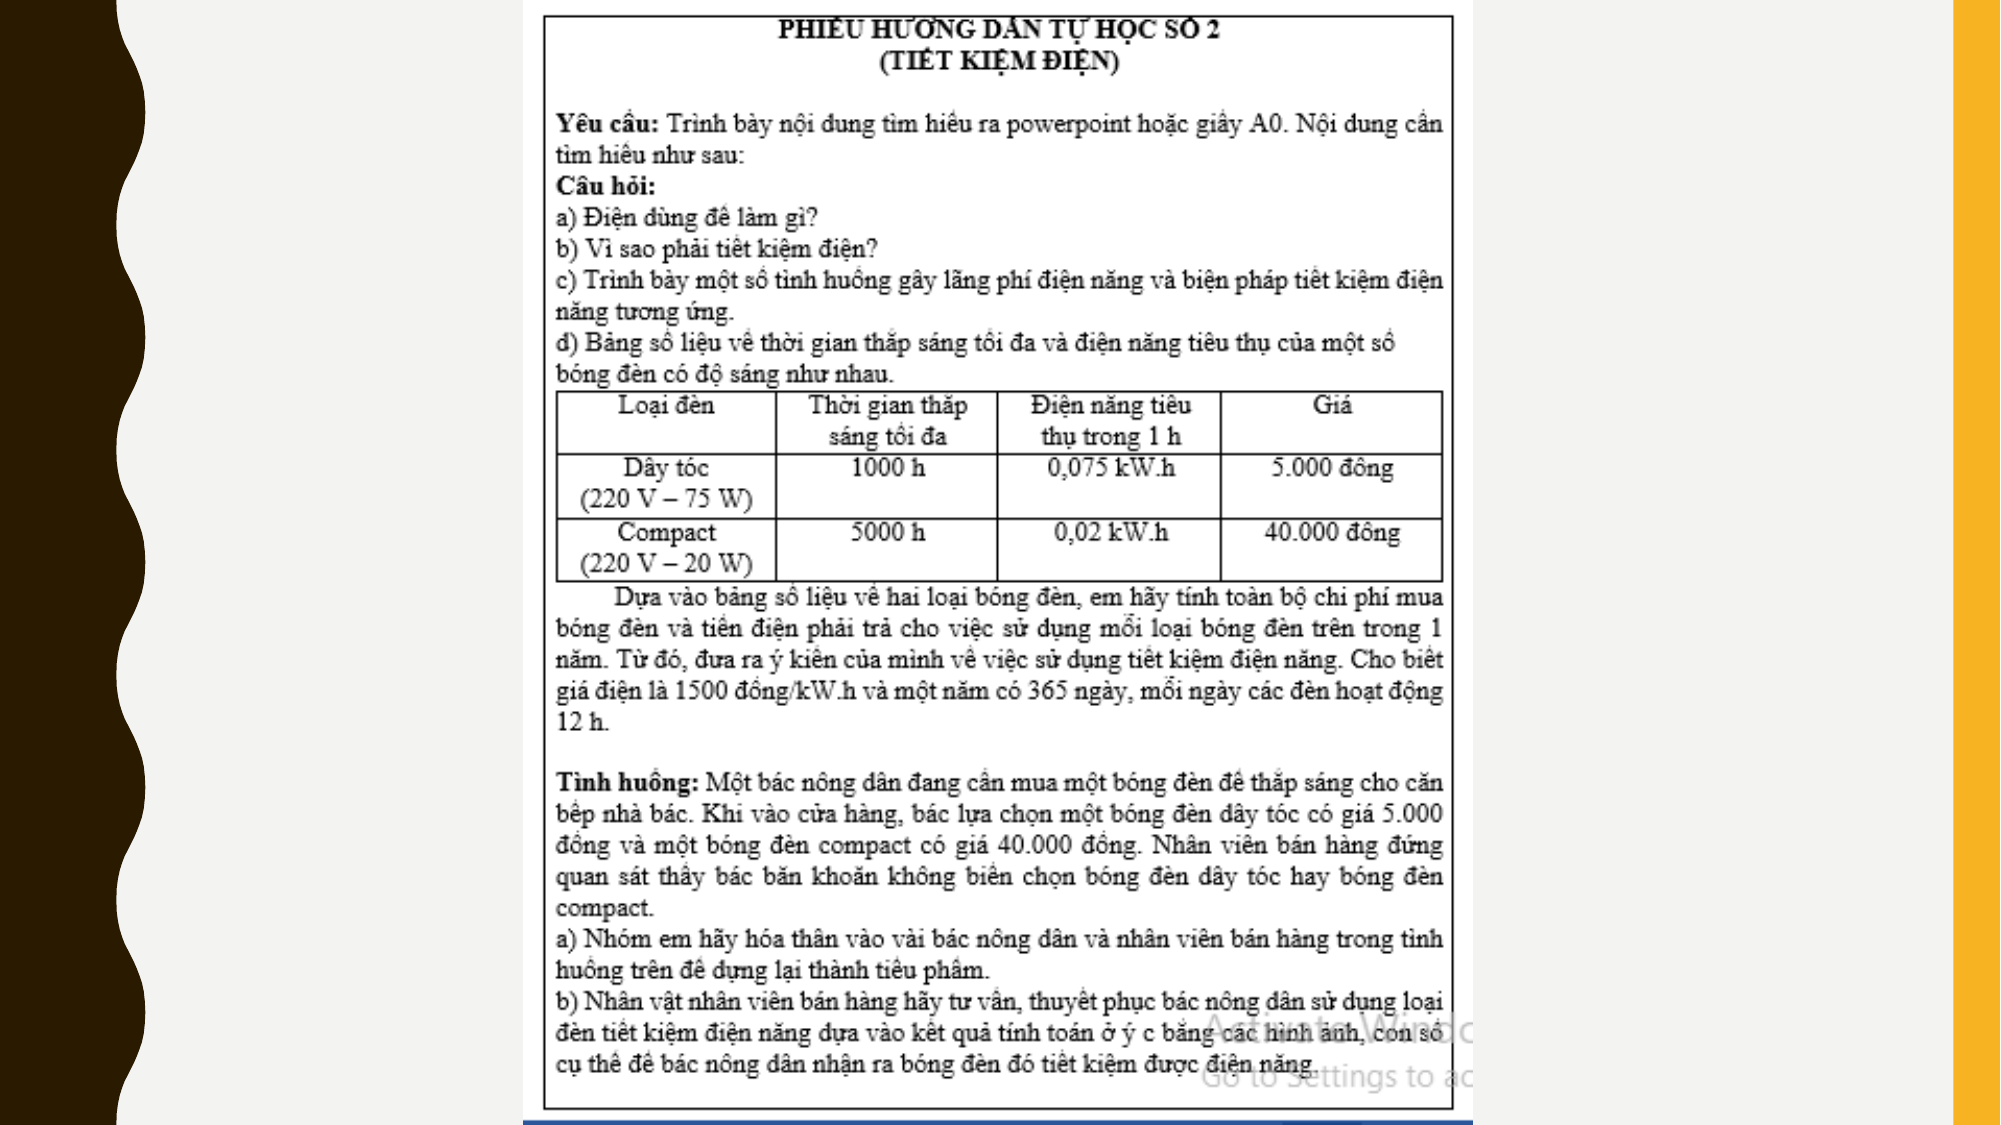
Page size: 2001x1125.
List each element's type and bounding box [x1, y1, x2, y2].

picture [523, 0, 1473, 1125]
